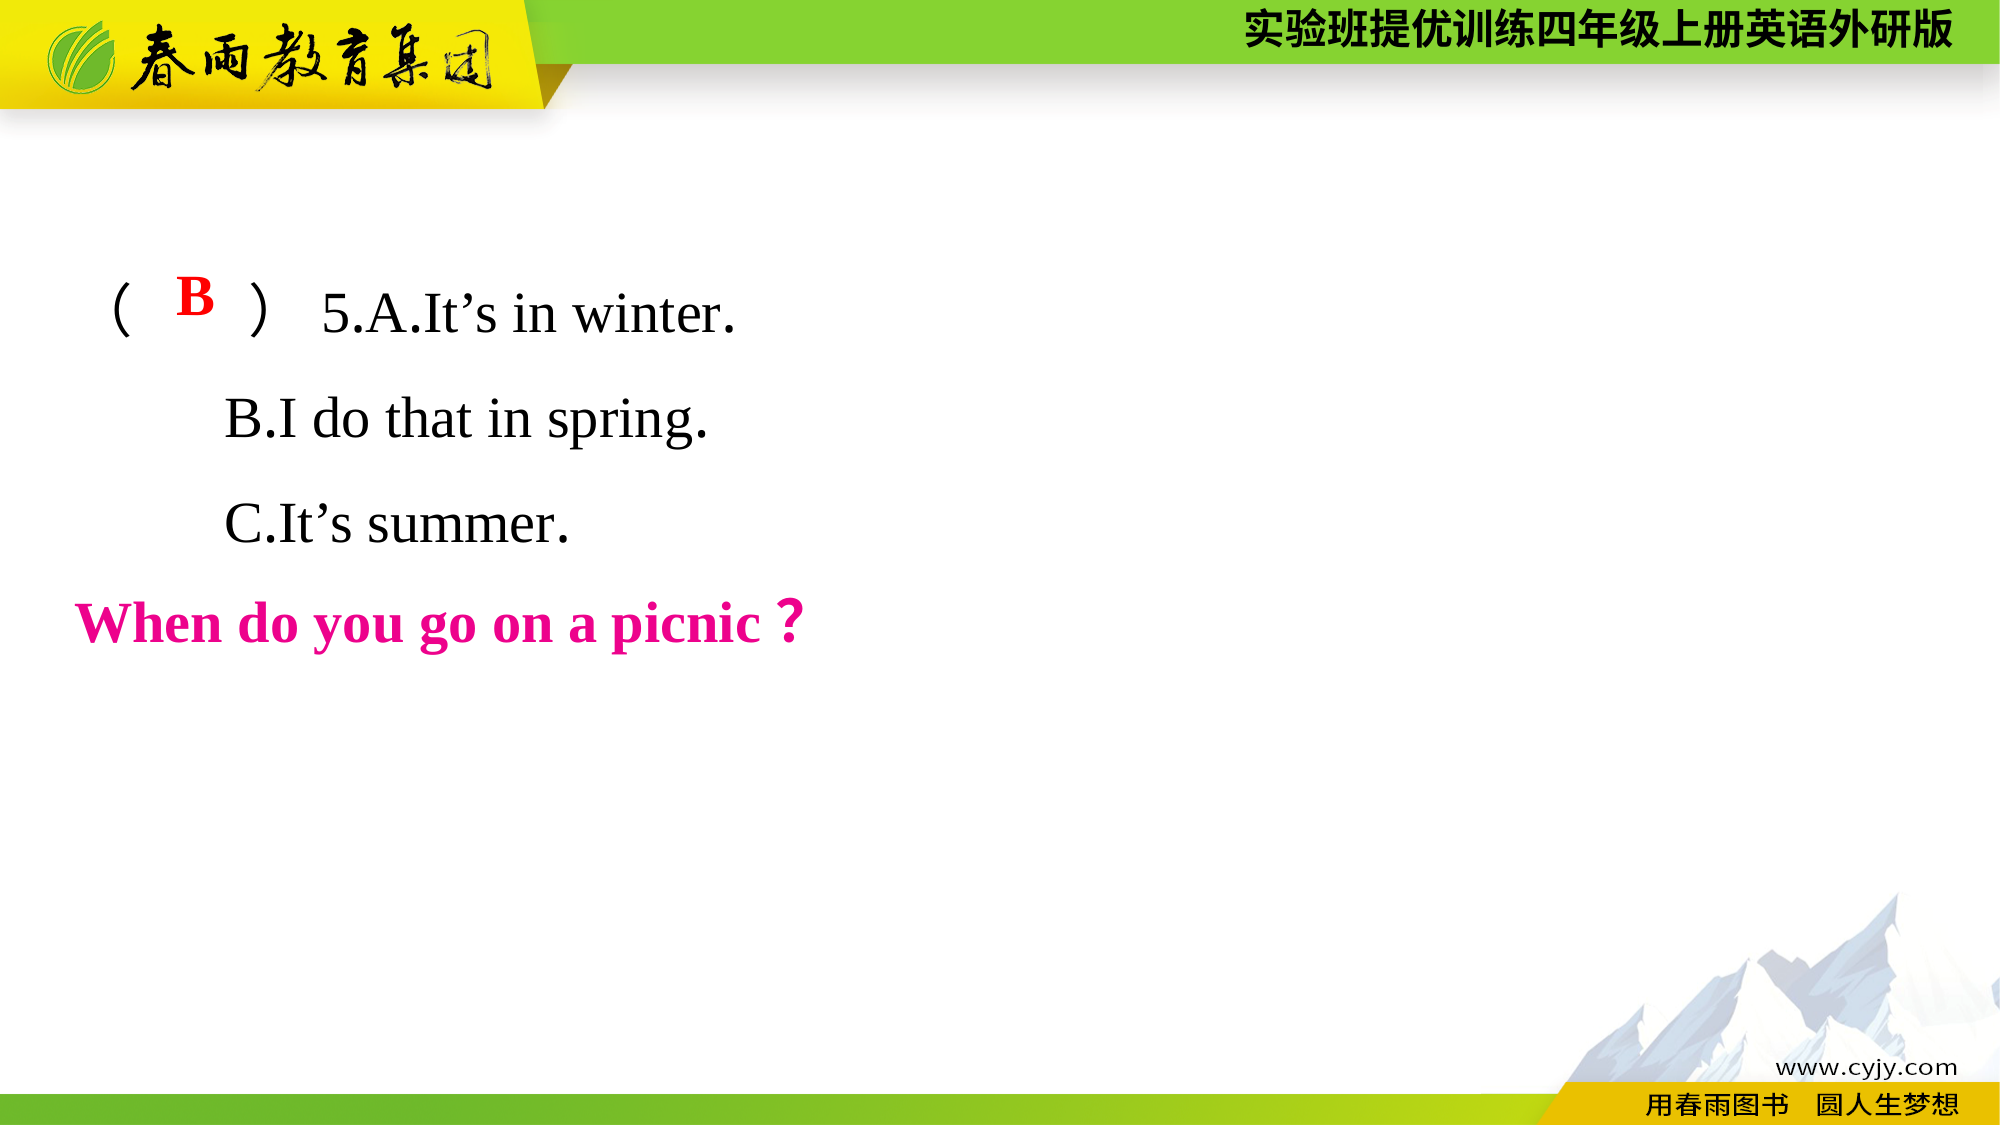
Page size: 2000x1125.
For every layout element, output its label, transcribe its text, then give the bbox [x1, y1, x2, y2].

text_box B [161, 249, 231, 335]
list （ ）5.A.It’s in winter. B.I do that in spring. C.It’s summer. [59, 231, 1944, 541]
text_box When do you go on a picnic？ [59, 541, 1944, 662]
picture [0, 0, 2000, 1125]
